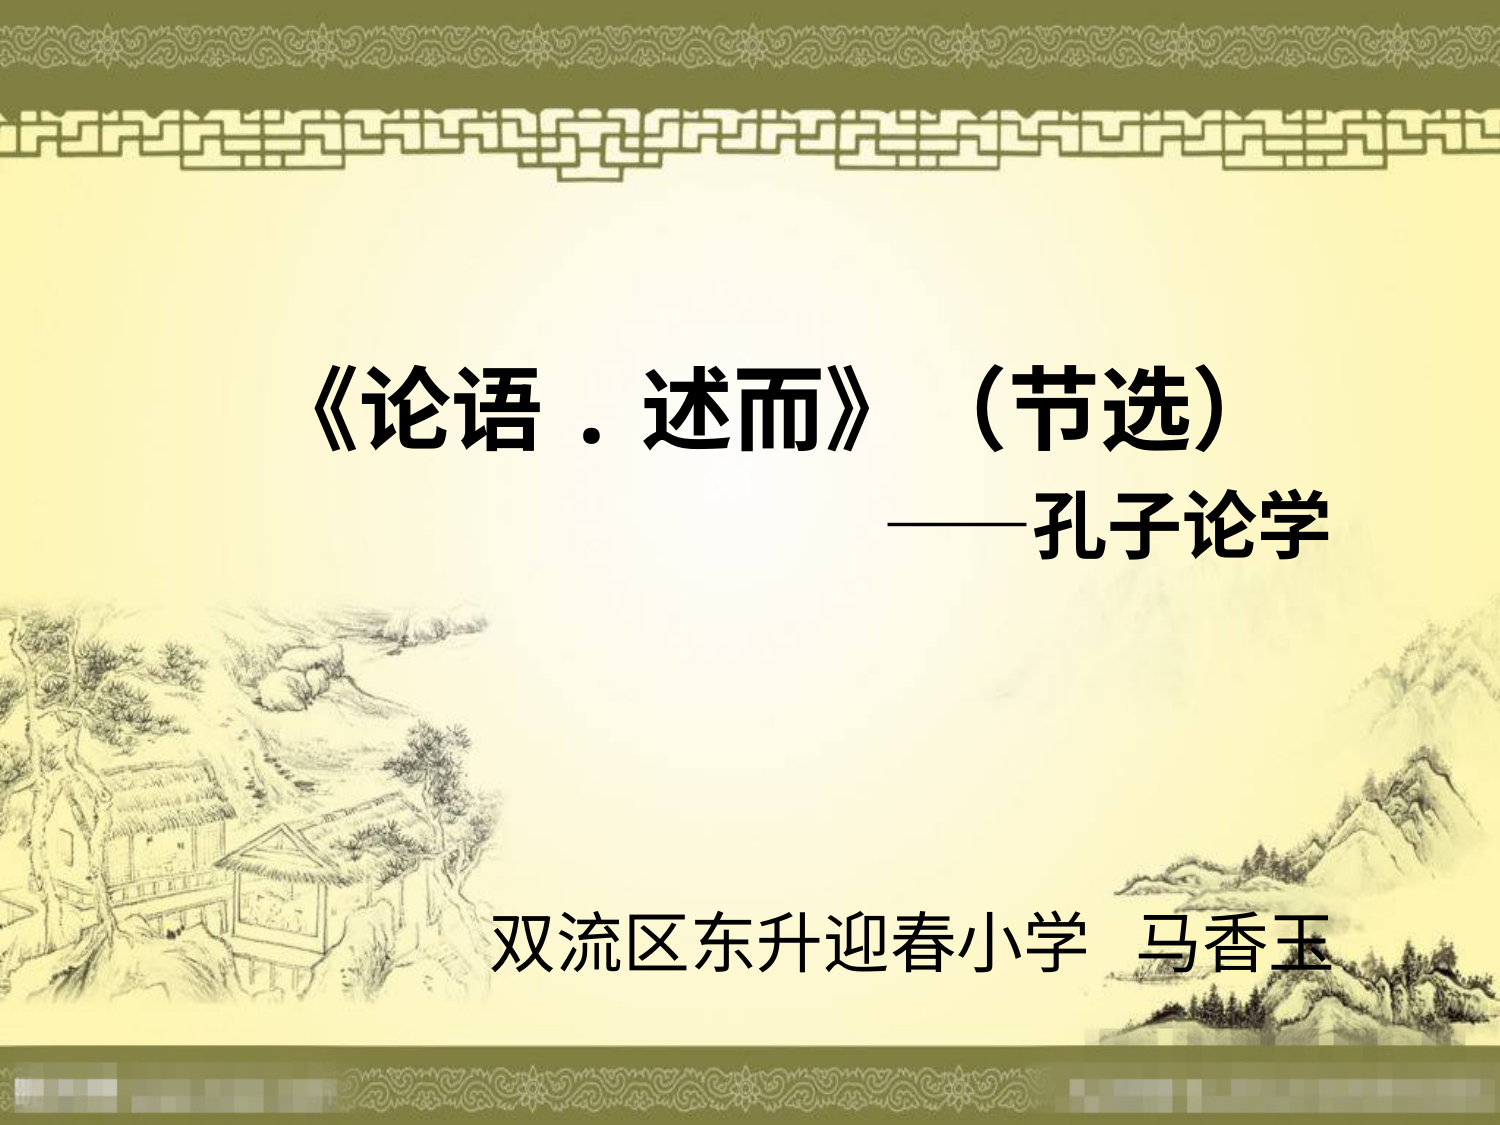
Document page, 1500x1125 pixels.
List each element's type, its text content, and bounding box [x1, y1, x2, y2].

title 《论语.述而》（节选） ——孔子论学 [112, 314, 1376, 610]
picture [0, 0, 1500, 1125]
subtitle 双流区东升迎春小学 马香玉 [301, 893, 1352, 1125]
